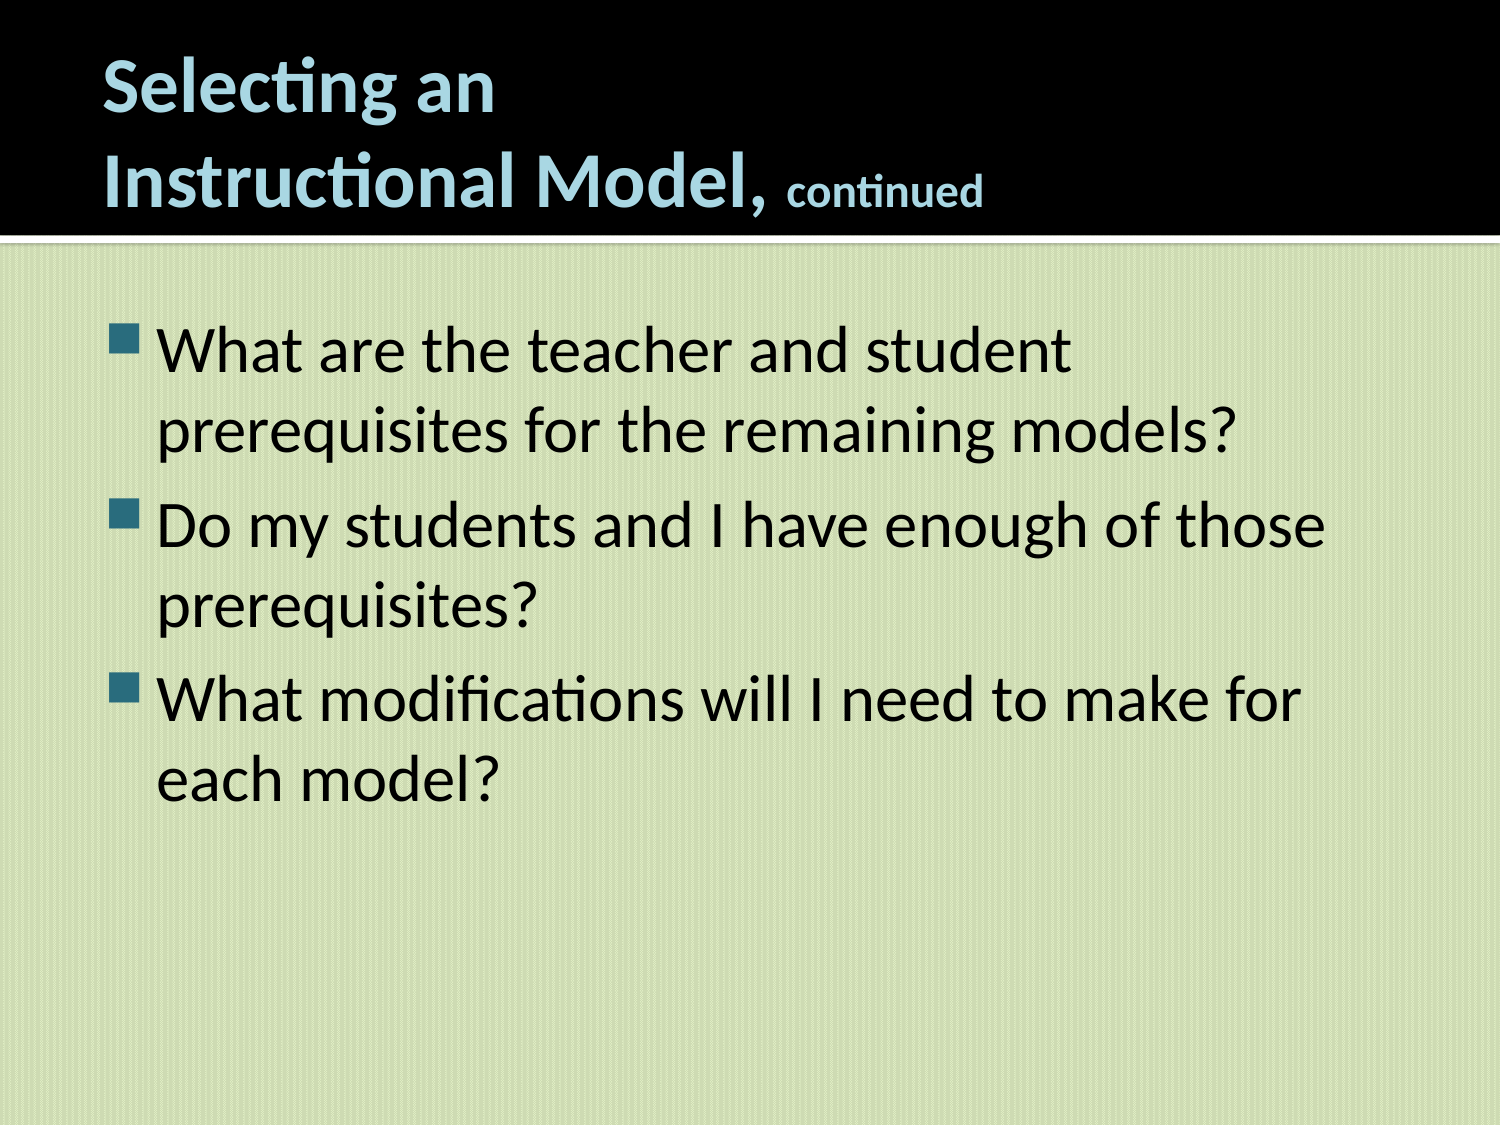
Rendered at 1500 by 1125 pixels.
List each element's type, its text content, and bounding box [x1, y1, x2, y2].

list What are the teacher and student prerequisites for the remaining models? Do my students and I have enough of those prerequisites? What modifications will I need to make for each model? [75, 291, 1425, 1050]
title Selecting an Instructional Model, continued [87, 25, 1438, 231]
